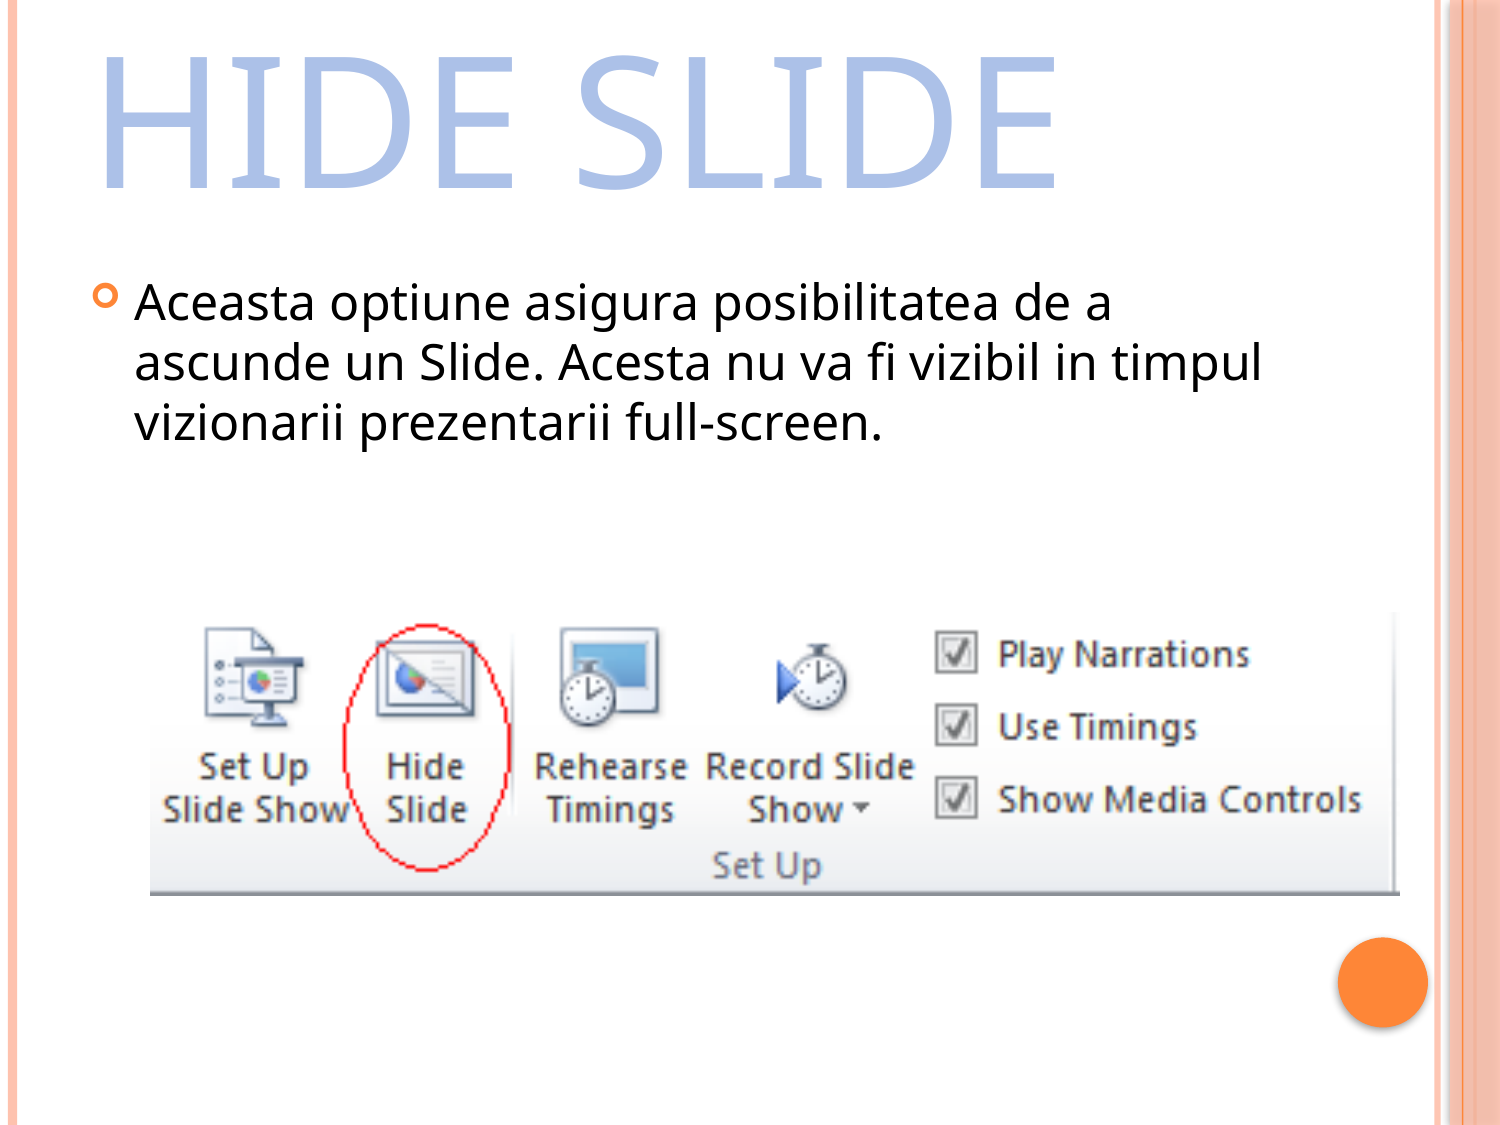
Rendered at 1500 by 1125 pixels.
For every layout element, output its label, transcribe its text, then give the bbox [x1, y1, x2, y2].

list Aceasta optiune asigura posibilitatea de a ascunde un Slide. Acesta nu va fi vizibil in timpul vizionarii prezentarii full-screen. [75, 262, 1300, 1062]
title Hide Slide [75, 45, 1300, 233]
picture [149, 611, 1401, 896]
